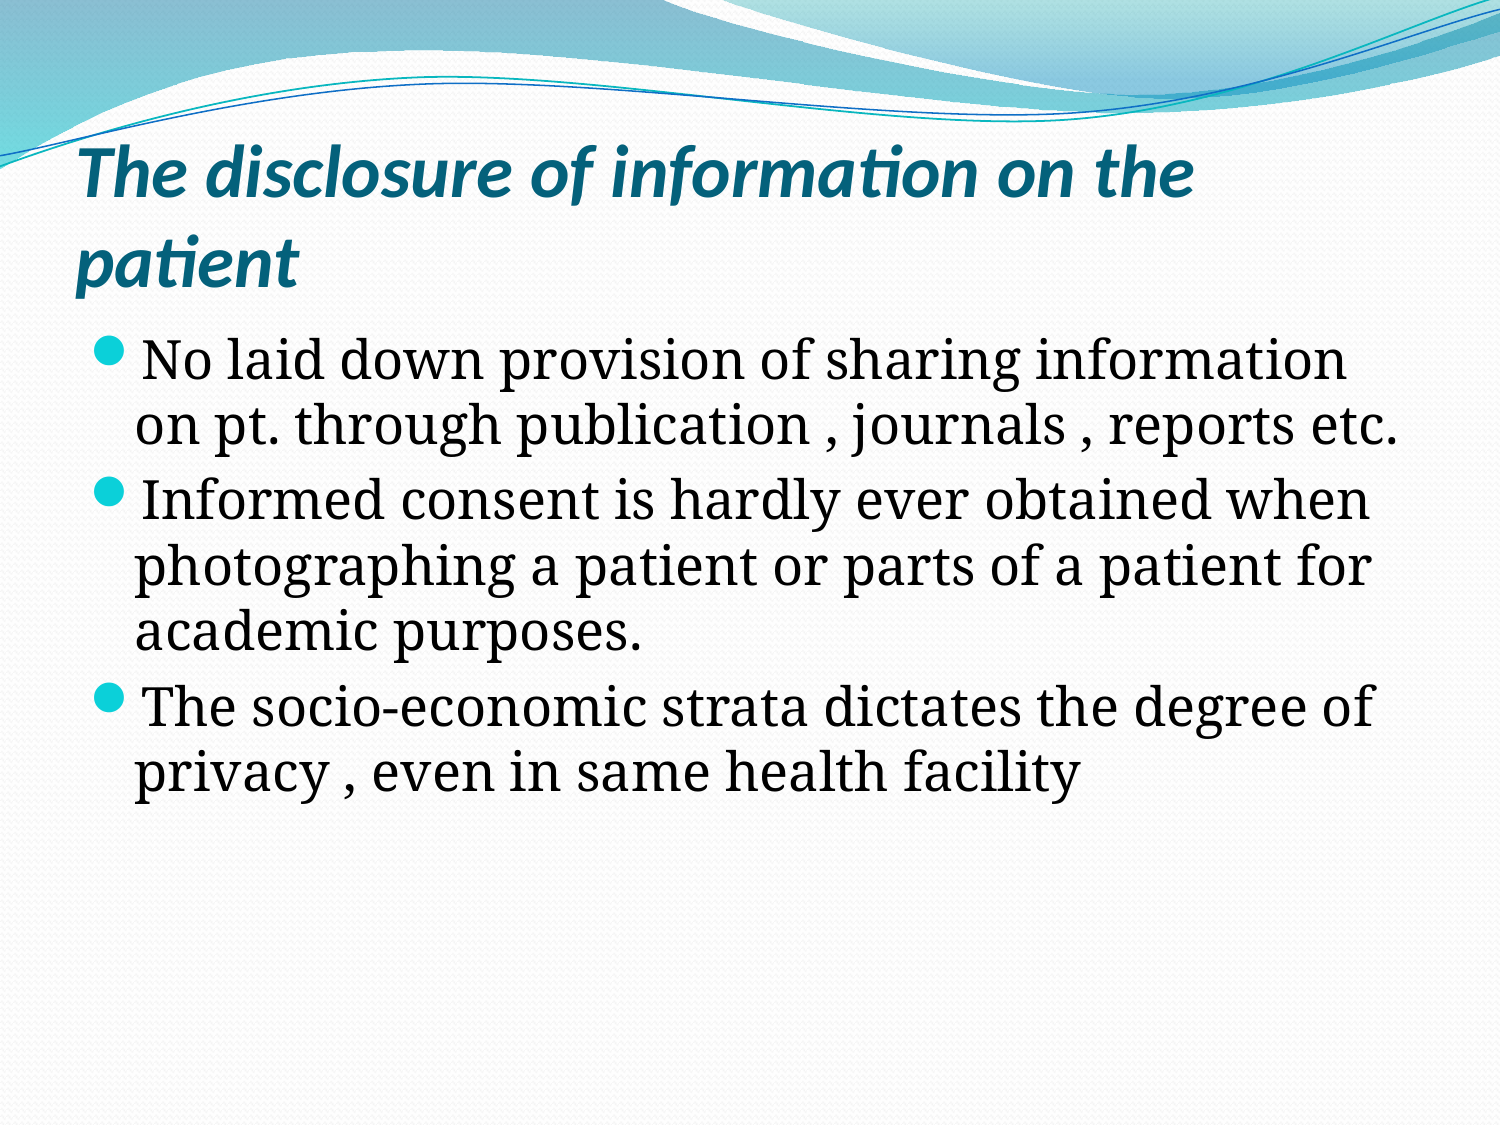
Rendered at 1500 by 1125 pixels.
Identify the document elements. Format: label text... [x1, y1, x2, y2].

title The disclosure of information on the patient [75, 115, 1425, 303]
list No laid down provision of sharing information on pt. through publication , journals , reports etc. Informed consent is hardly ever obtained when photographing a patient or parts of a patient for academic purposes. The socio-economic strata dictates the degree of privacy , even in same health facility [75, 317, 1425, 1038]
